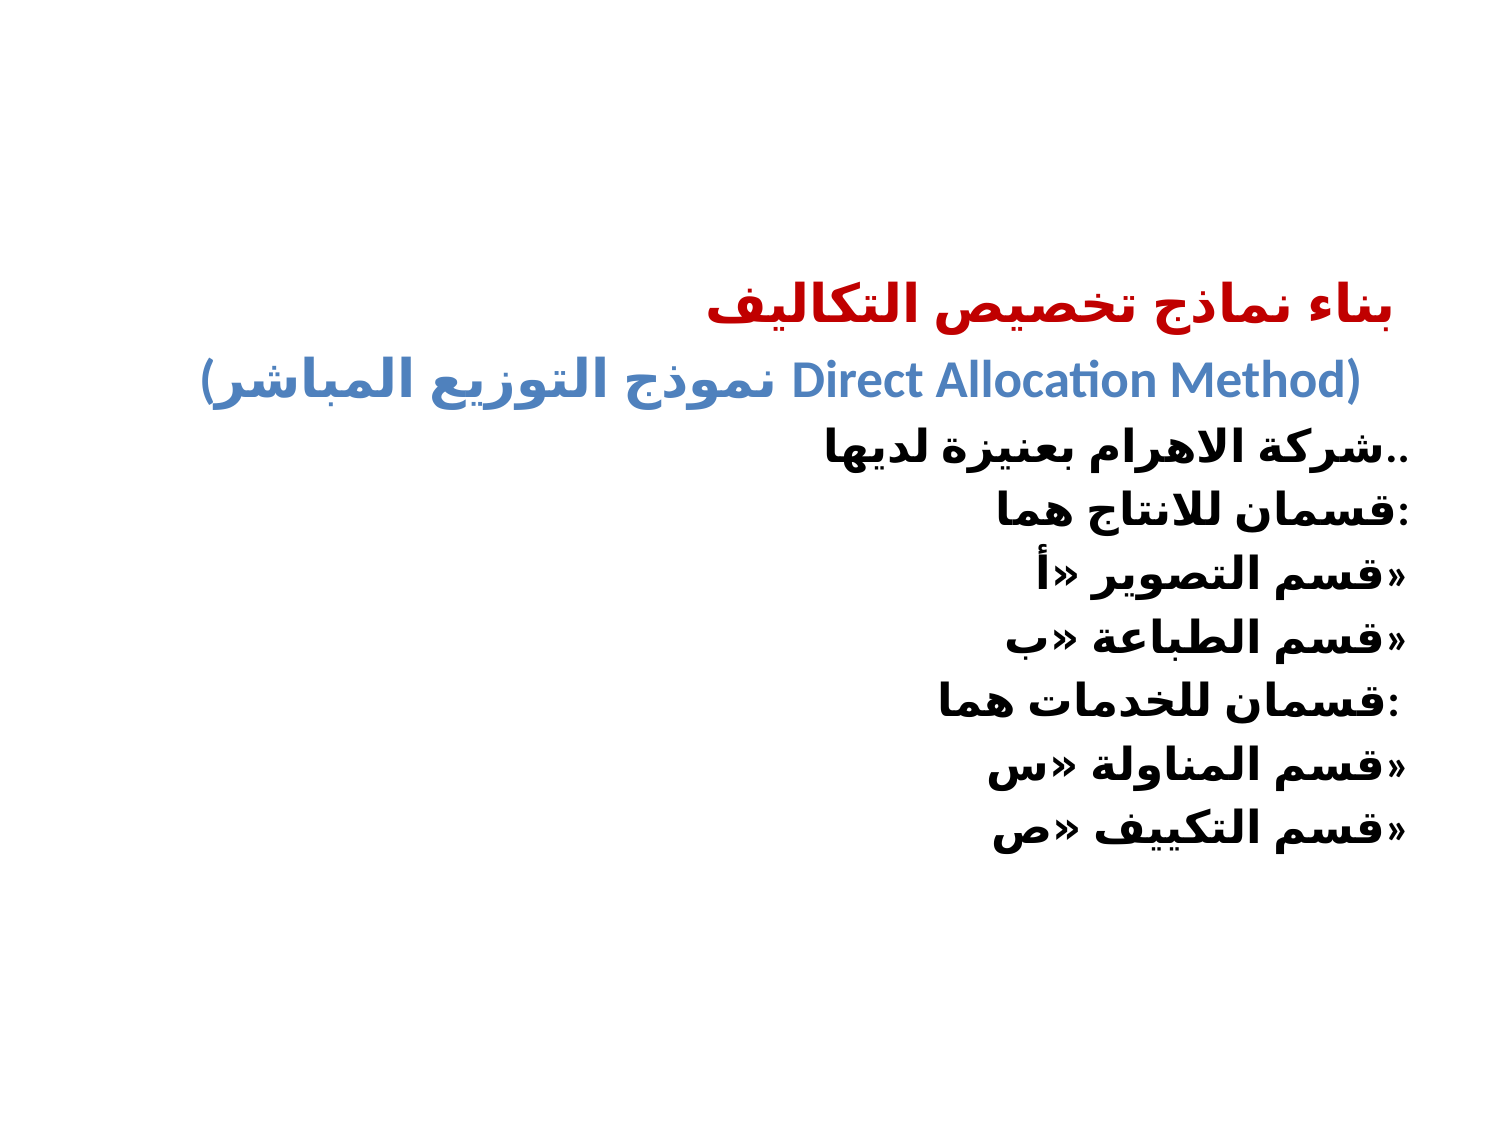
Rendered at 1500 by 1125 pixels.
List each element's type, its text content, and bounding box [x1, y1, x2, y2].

list بناء نماذج تخصيص التكاليف (نموذج التوزيع المباشر Direct Allocation Method) شركة الاهرام بعنيزة لديها.. قسمان للانتاج هما: قسم التصوير «أ» قسم الطباعة «ب» قسمان للخدمات هما: قسم المناولة «س» قسم التكييف «ص» [75, 262, 1425, 1005]
